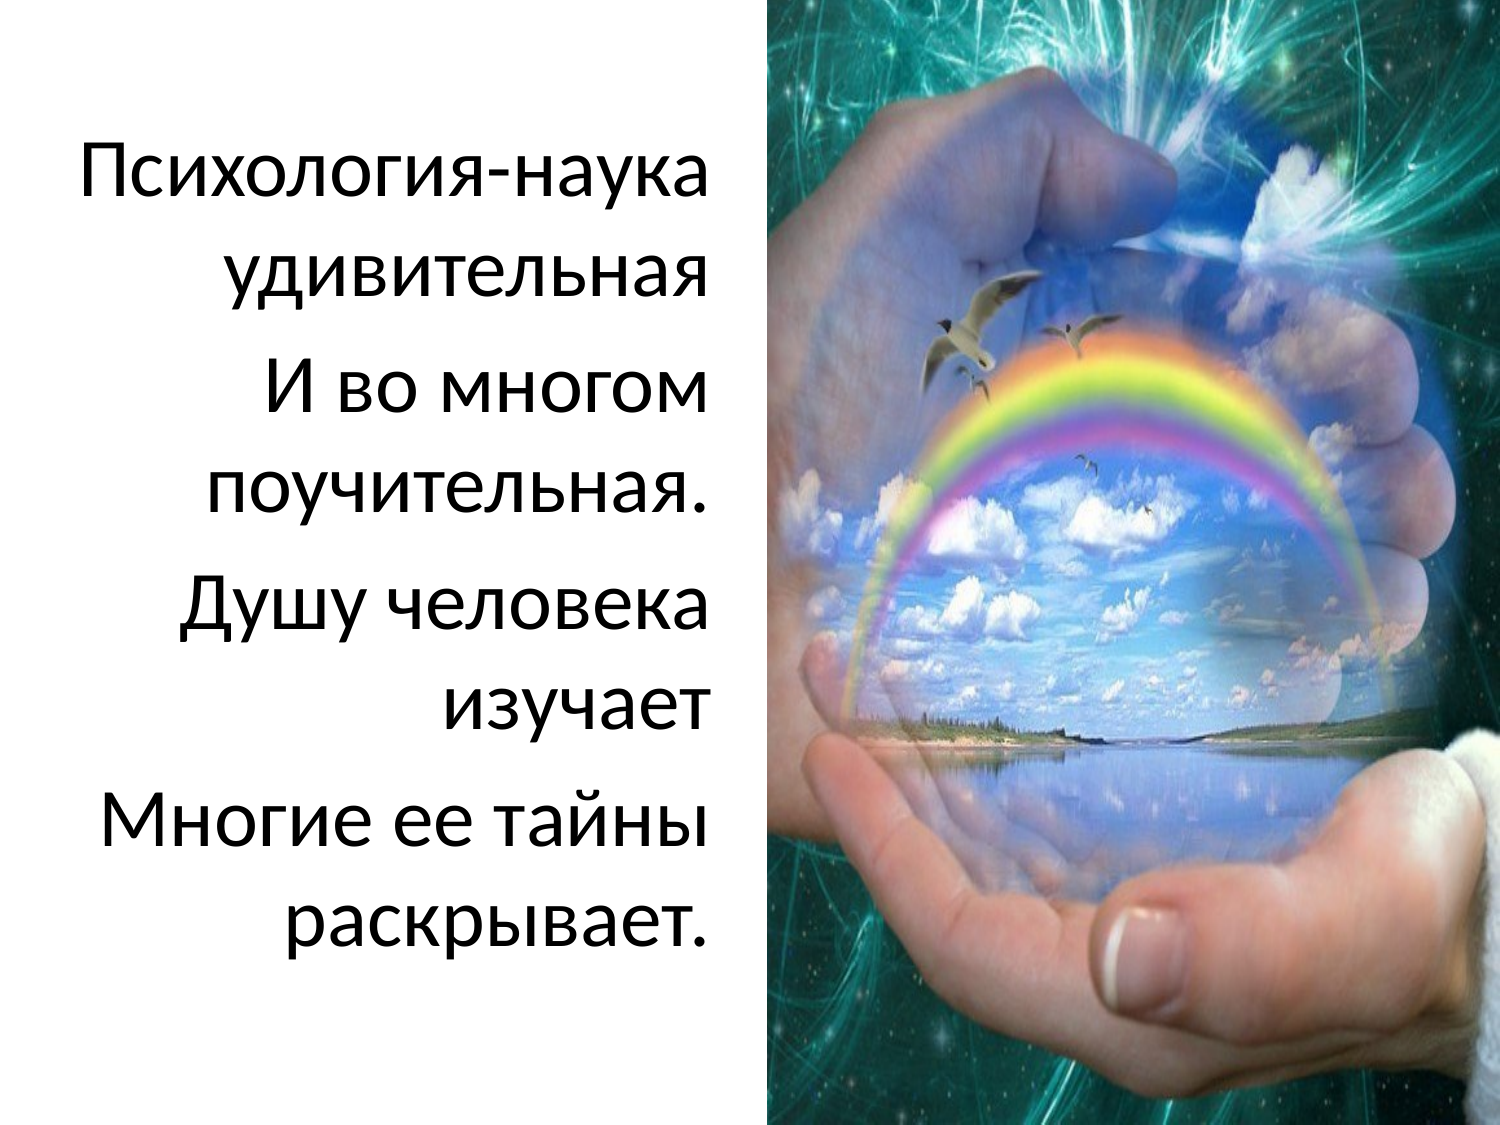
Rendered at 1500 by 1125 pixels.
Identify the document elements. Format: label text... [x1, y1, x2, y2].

picture [767, 0, 1500, 1125]
list Психология-наука удивительная И во многом поучительная. Душу человека изучает Многие ее тайны раскрывает. [35, 105, 727, 1125]
